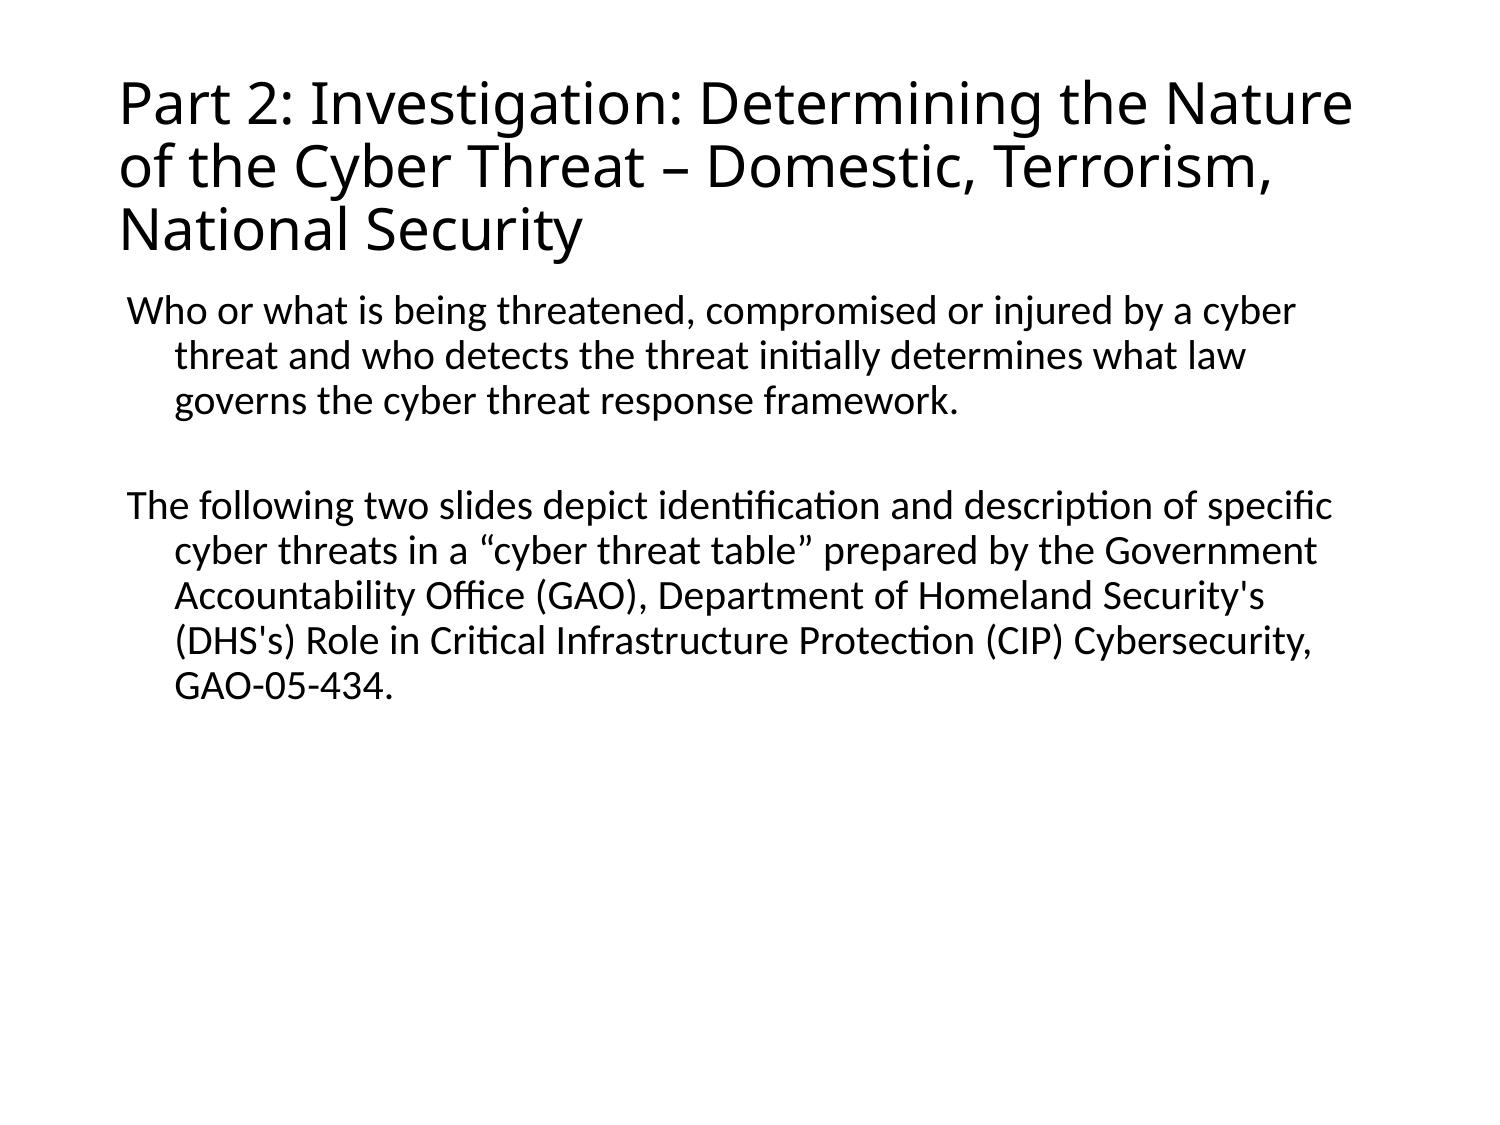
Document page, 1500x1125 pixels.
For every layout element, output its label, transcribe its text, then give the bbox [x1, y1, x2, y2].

title Part 2: Investigation: Determining the Nature of the Cyber Threat – Domestic, Terrorism, National Security [102, 59, 1433, 278]
list Who or what is being threatened, compromised or injured by a cyber threat and who detects the threat initially determines what law governs the cyber threat response framework. The following two slides depict identification and description of specific cyber threats in a “cyber threat table” prepared by the Government Accountability Office (GAO), Department of Homeland Security's (DHS's) Role in Critical Infrastructure Protection (CIP) Cybersecurity, GAO-05-434. [102, 280, 1398, 995]
